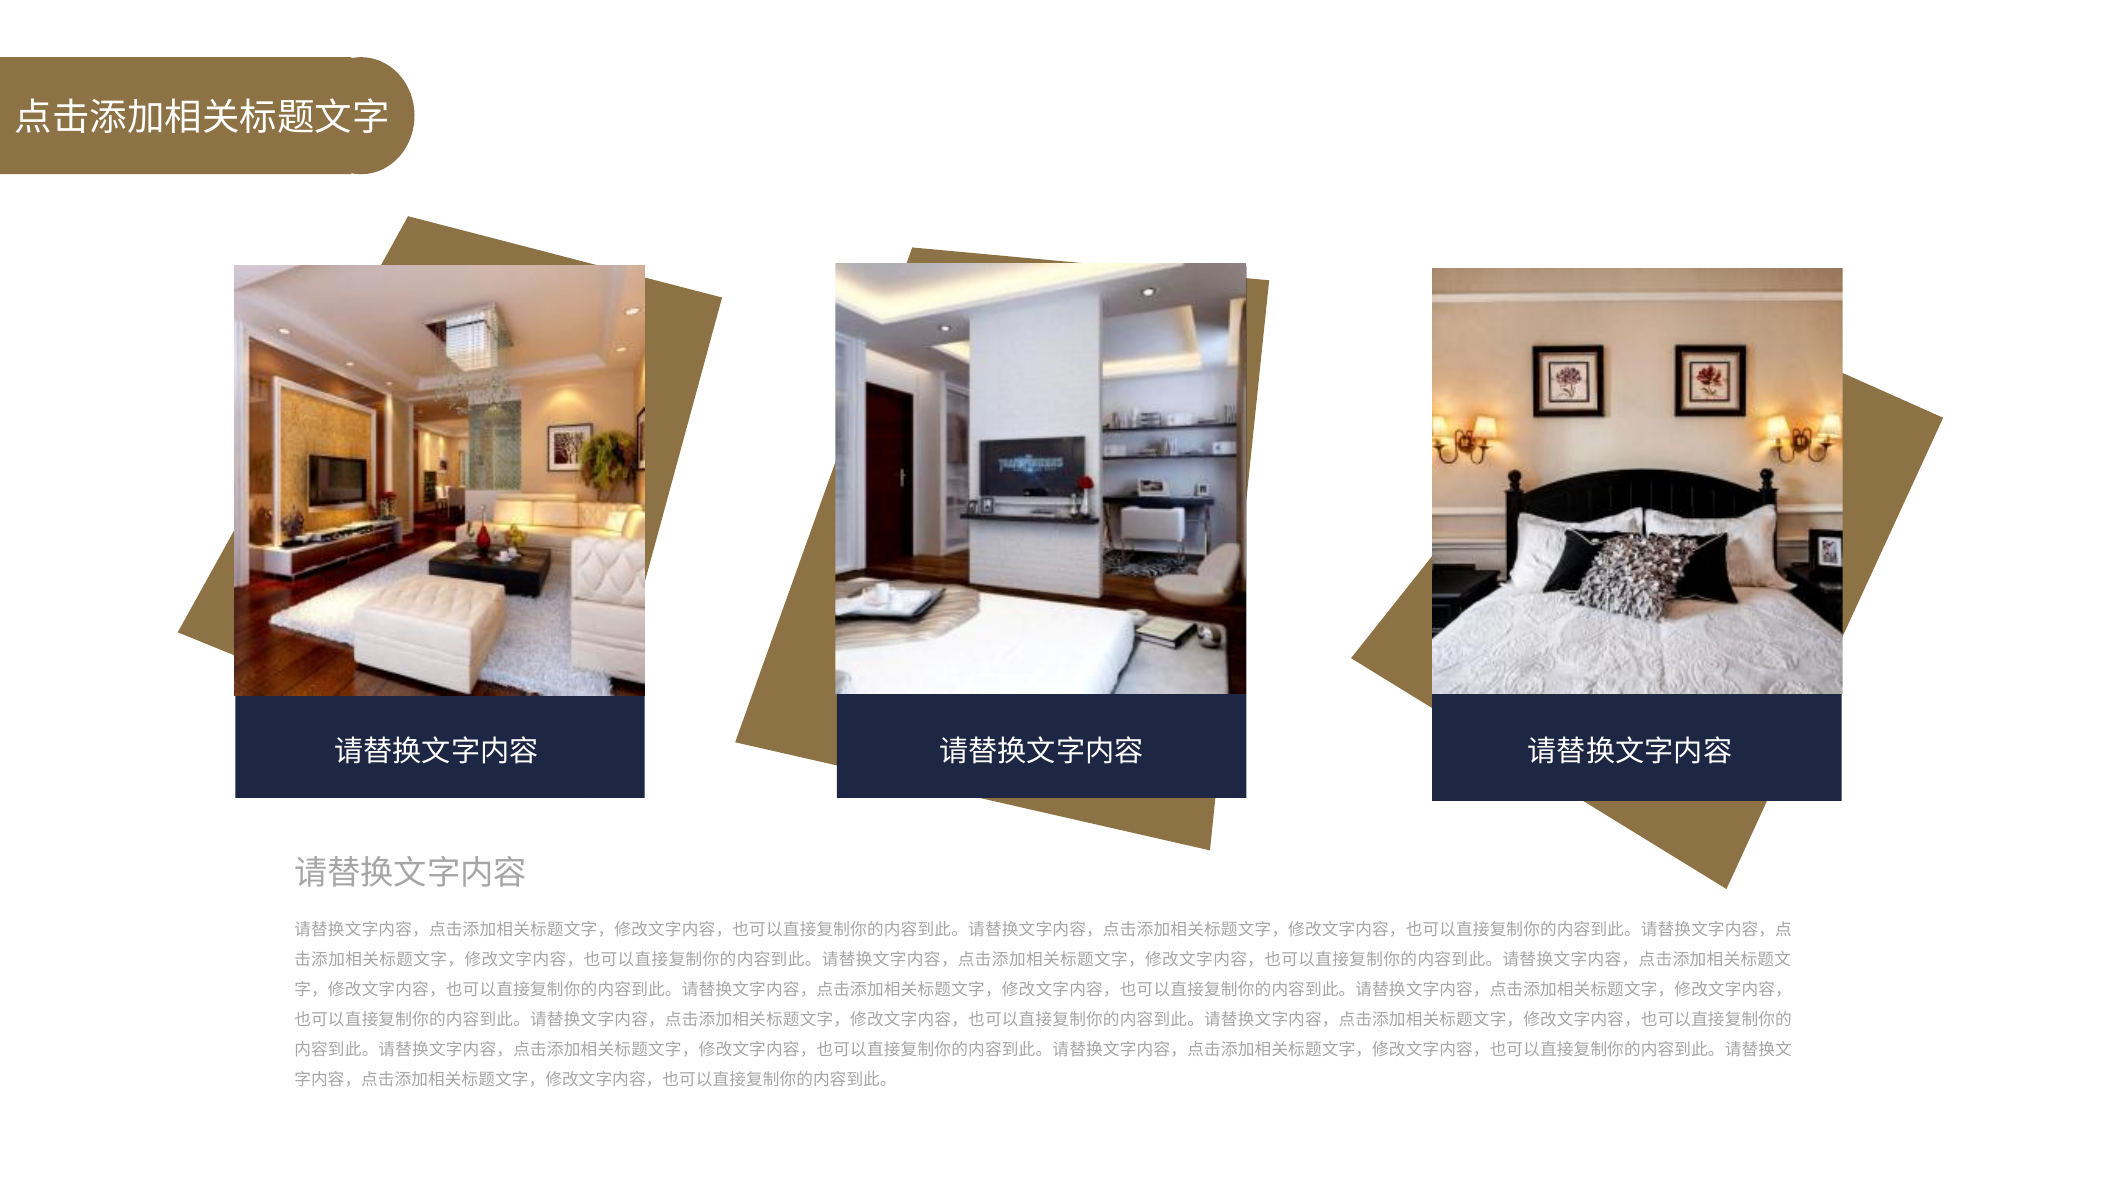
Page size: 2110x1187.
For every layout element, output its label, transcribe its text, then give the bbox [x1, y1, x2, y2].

text_box [1431, 268, 1844, 694]
text_box 请替换文字内容 [319, 707, 554, 775]
text_box [834, 262, 1247, 694]
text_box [279, 823, 1809, 1099]
text_box [1351, 557, 1432, 708]
text_box [1583, 801, 1767, 823]
text_box [233, 265, 646, 697]
text_box [1432, 694, 1842, 801]
text_box [980, 798, 1216, 823]
text_box [907, 247, 1071, 262]
text_box [235, 697, 645, 798]
text_box [735, 466, 836, 766]
text_box [646, 277, 723, 578]
text_box 请替换文字内容 [1512, 707, 1748, 775]
text_box [1844, 373, 1944, 634]
text_box [836, 694, 1247, 798]
text_box [1247, 278, 1270, 494]
text_box 请替换文字内容 [924, 707, 1159, 775]
text_box [177, 532, 233, 655]
text_box [381, 216, 597, 265]
text_box 点击添加相关标题文字 [0, 85, 415, 146]
